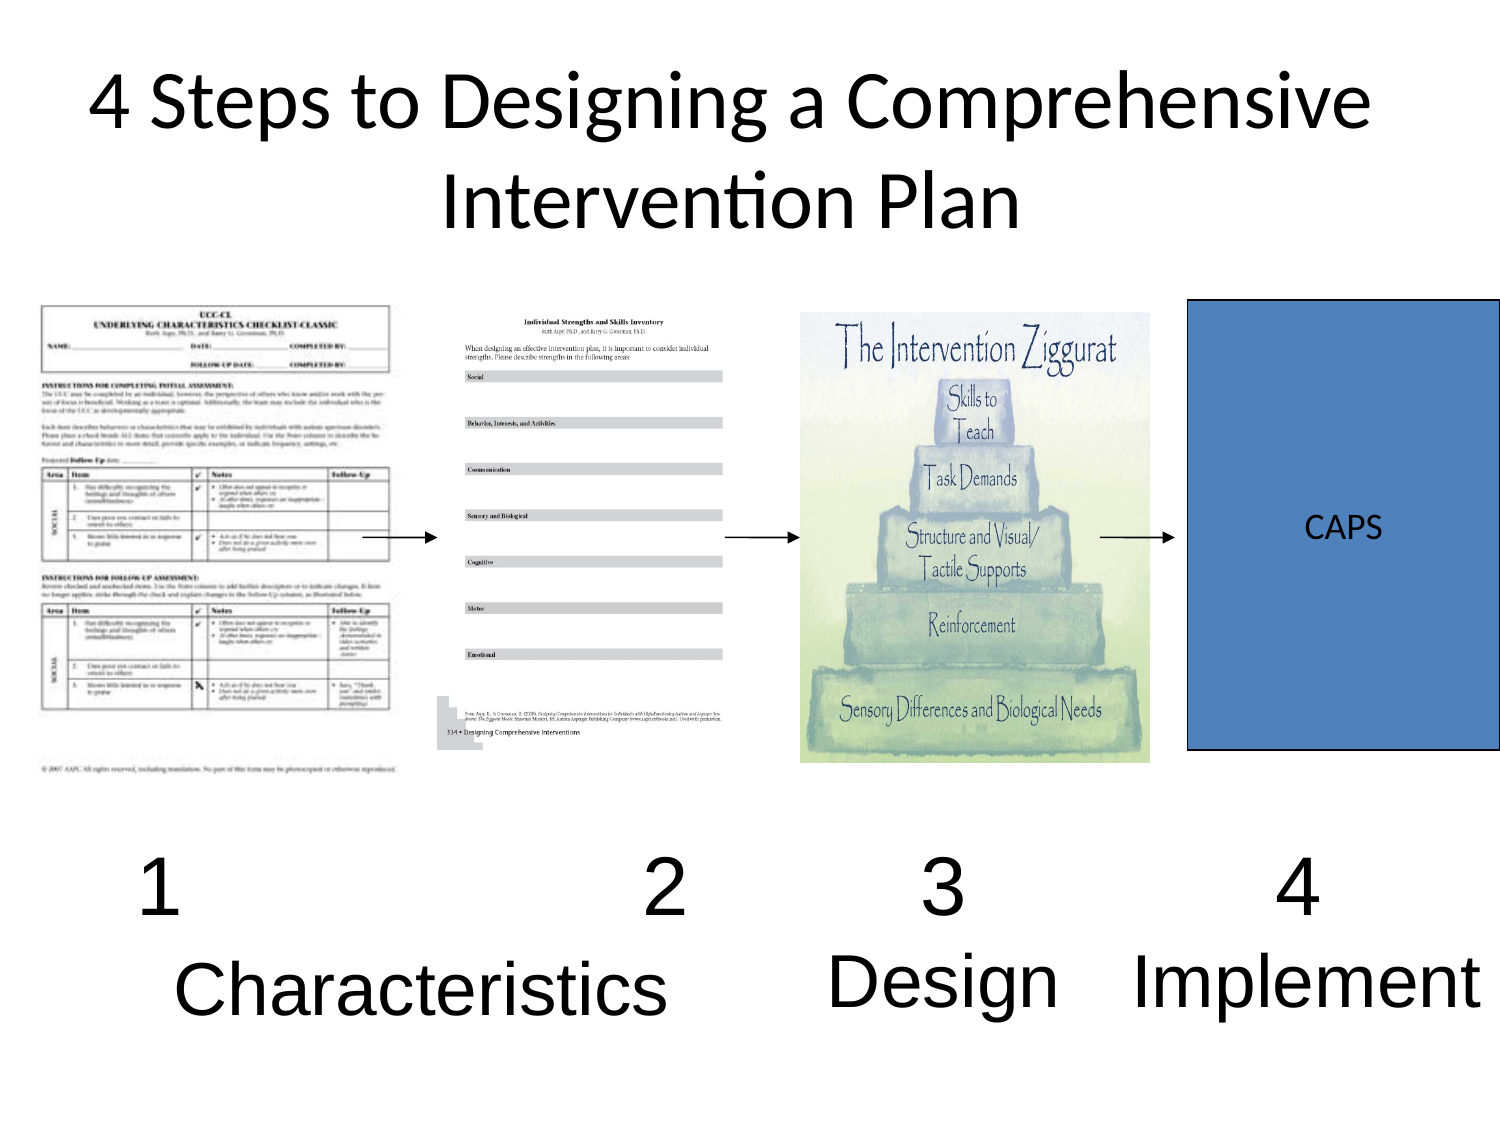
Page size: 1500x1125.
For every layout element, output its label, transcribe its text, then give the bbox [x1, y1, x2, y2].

text_box [754, 531, 794, 544]
title 4 Steps to Designing a Comprehensive Intervention Plan [37, 16, 1425, 274]
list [437, 287, 751, 751]
text_box 4 Implement [1074, 825, 1500, 1030]
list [799, 312, 1151, 763]
text_box [1154, 531, 1175, 544]
text_box 1 2 Characteristics [37, 824, 713, 1040]
text_box CAPS [1187, 299, 1500, 750]
text_box [410, 531, 432, 544]
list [37, 304, 404, 774]
text_box 3 Design [749, 825, 1074, 1030]
